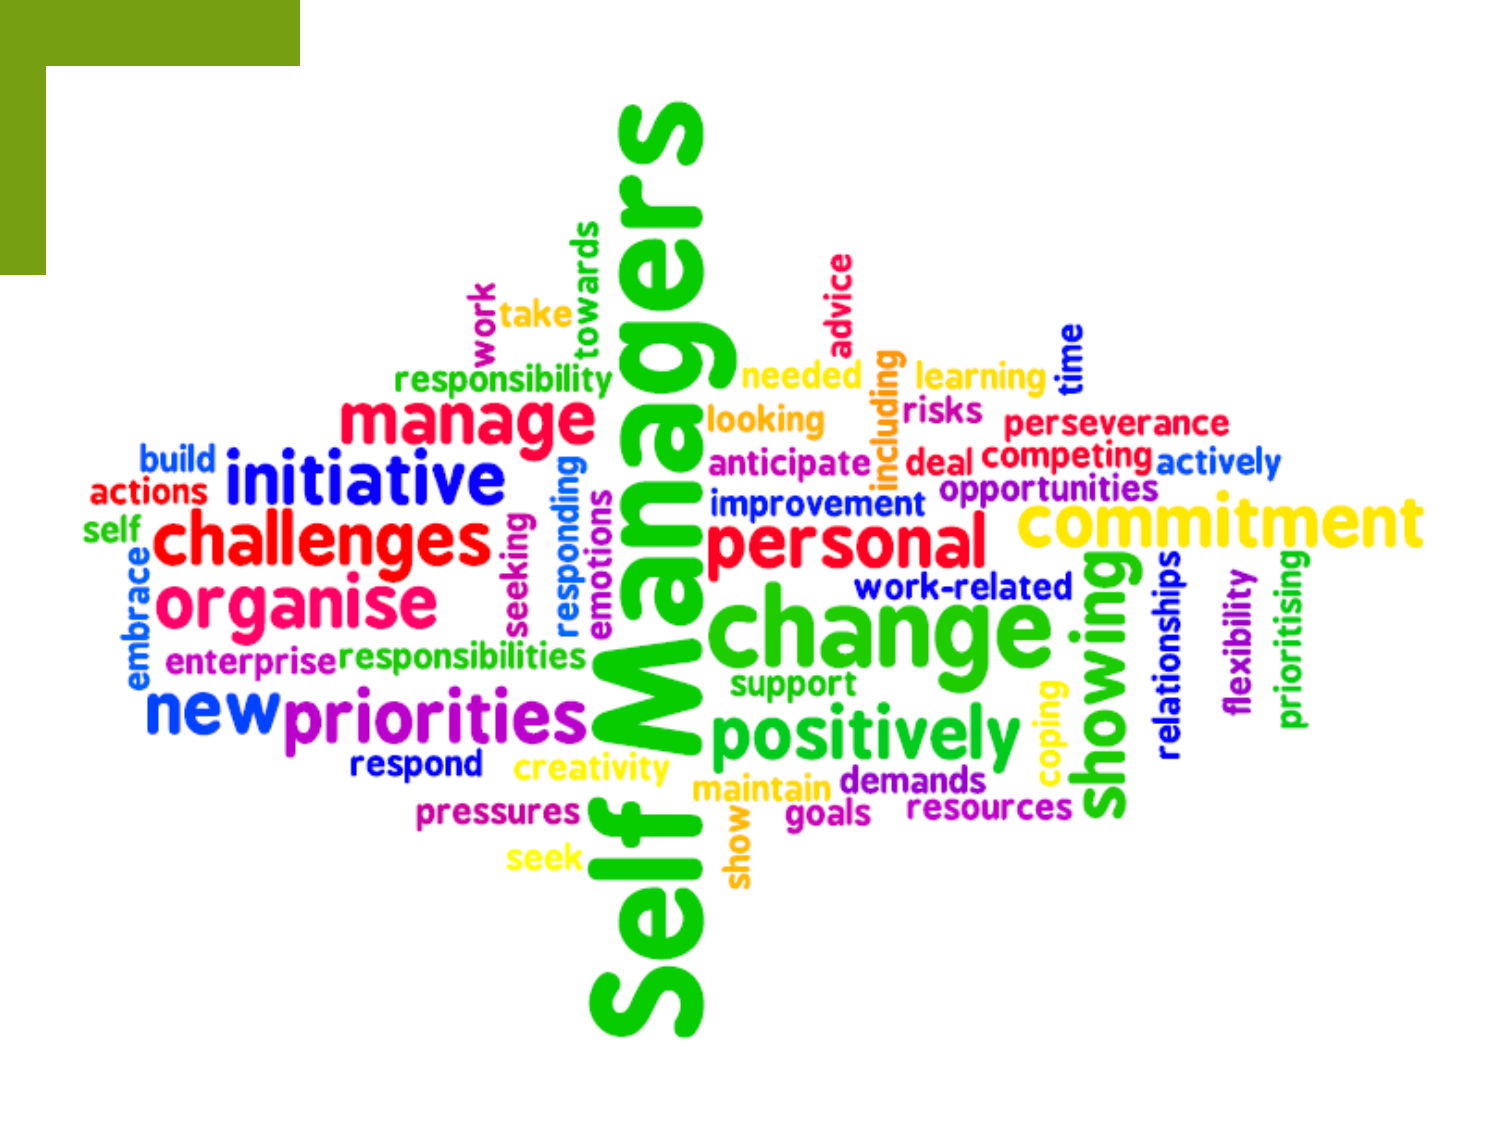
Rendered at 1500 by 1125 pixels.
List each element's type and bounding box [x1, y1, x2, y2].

picture [46, 66, 1477, 1067]
